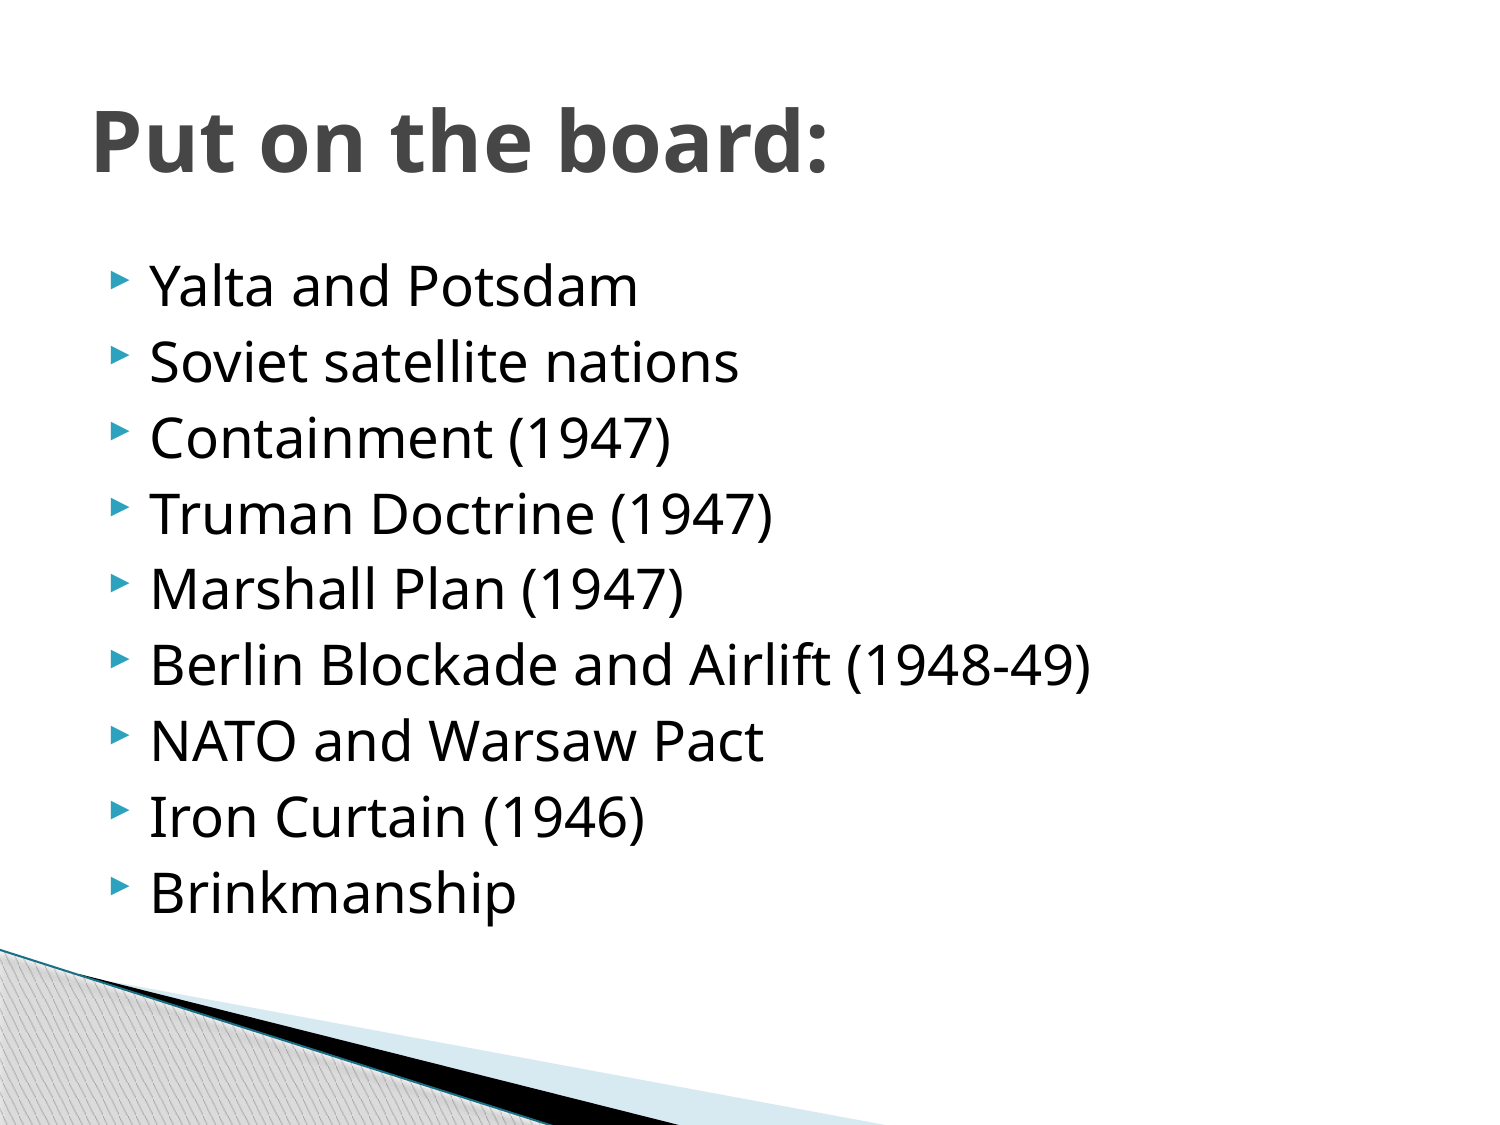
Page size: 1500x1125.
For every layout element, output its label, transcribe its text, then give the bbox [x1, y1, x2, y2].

list Yalta and Potsdam Soviet satellite nations Containment (1947) Truman Doctrine (1947) Marshall Plan (1947) Berlin Blockade and Airlift (1948-49) NATO and Warsaw Pact Iron Curtain (1946) Brinkmanship [75, 243, 1425, 986]
title Put on the board: [75, 45, 1425, 233]
